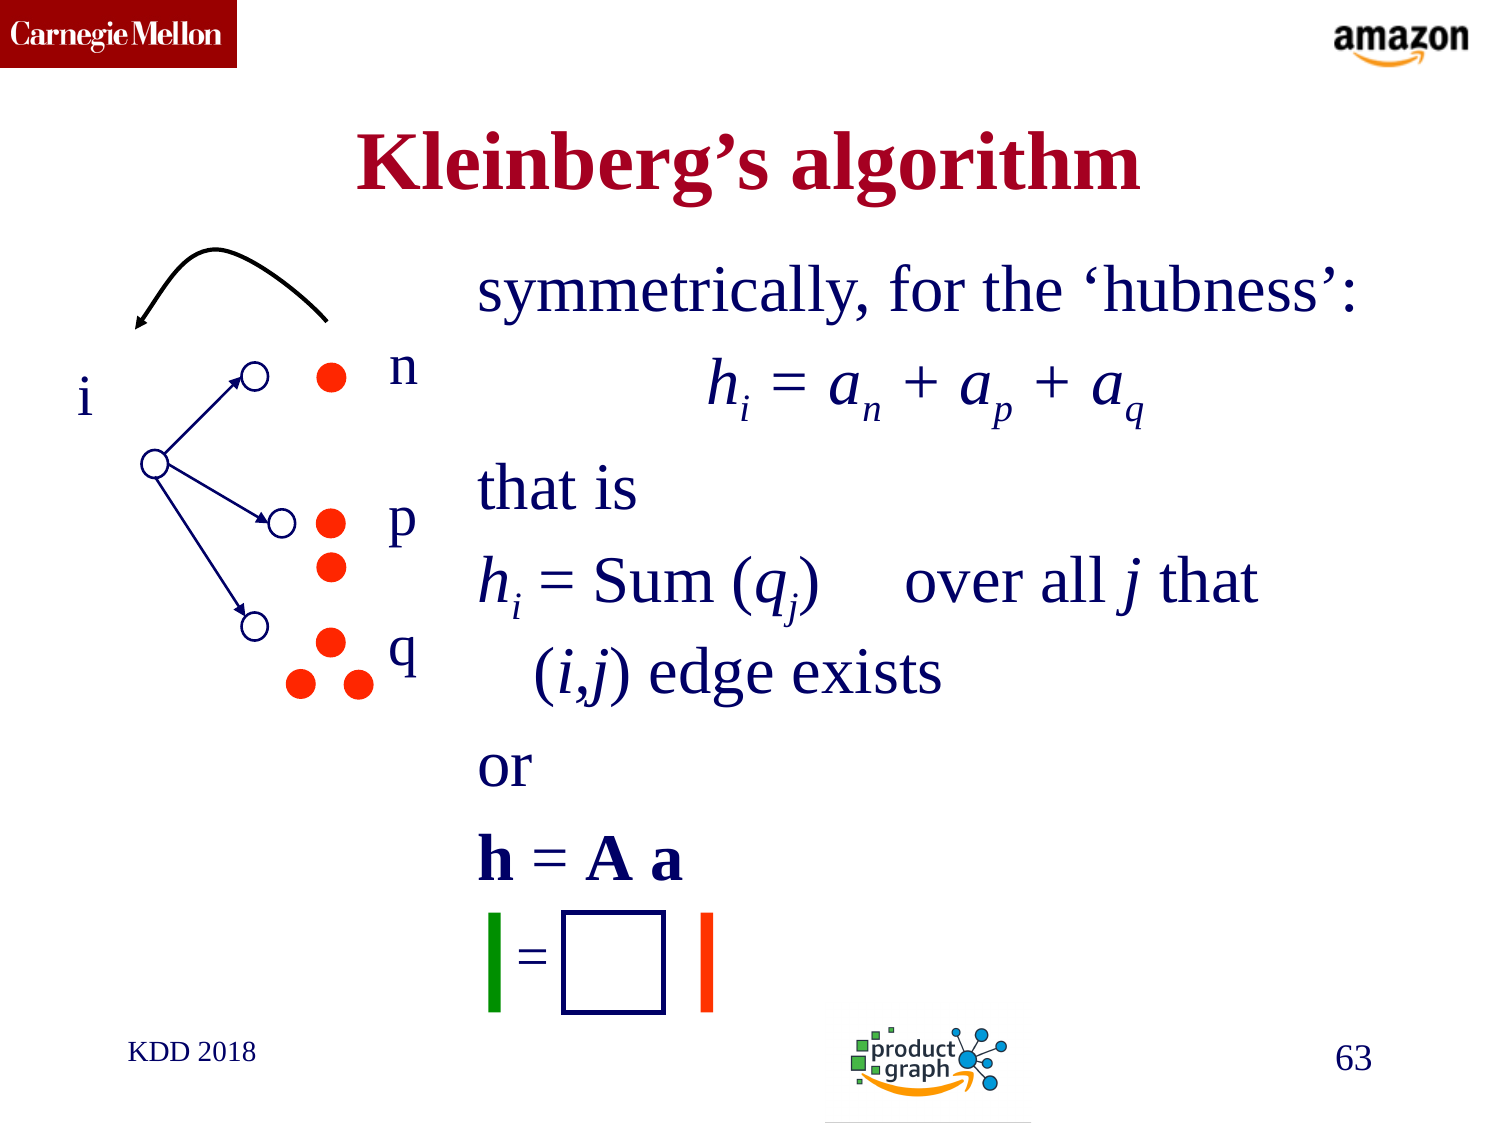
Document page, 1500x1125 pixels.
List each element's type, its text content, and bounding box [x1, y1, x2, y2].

text_box [316, 362, 347, 393]
text_box [316, 552, 347, 583]
text_box [285, 668, 316, 699]
text_box [241, 362, 269, 391]
picture [1322, 4, 1484, 88]
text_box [163, 376, 241, 453]
slide_number 63 [1074, 1024, 1388, 1101]
text_box p [373, 470, 433, 555]
text_box [315, 627, 346, 658]
text_box [135, 249, 328, 330]
text_box n [374, 318, 434, 404]
text_box i [62, 350, 109, 435]
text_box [154, 479, 246, 616]
picture [0, 0, 237, 68]
text_box [141, 449, 167, 478]
title Kleinberg’s algorithm [112, 99, 1388, 213]
text_box [343, 669, 374, 700]
slide_number KDD 2018 [112, 1024, 426, 1101]
text_box [269, 509, 296, 538]
text_box [241, 612, 268, 641]
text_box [488, 910, 714, 1013]
text_box [315, 508, 346, 539]
text_box q [373, 600, 433, 685]
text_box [169, 463, 268, 524]
list symmetrically, for the ‘hubness’: hi = an + ap + aq that is hi = Sum (qj) over all j that (i,j) edge exists or h = A a [462, 237, 1388, 1001]
